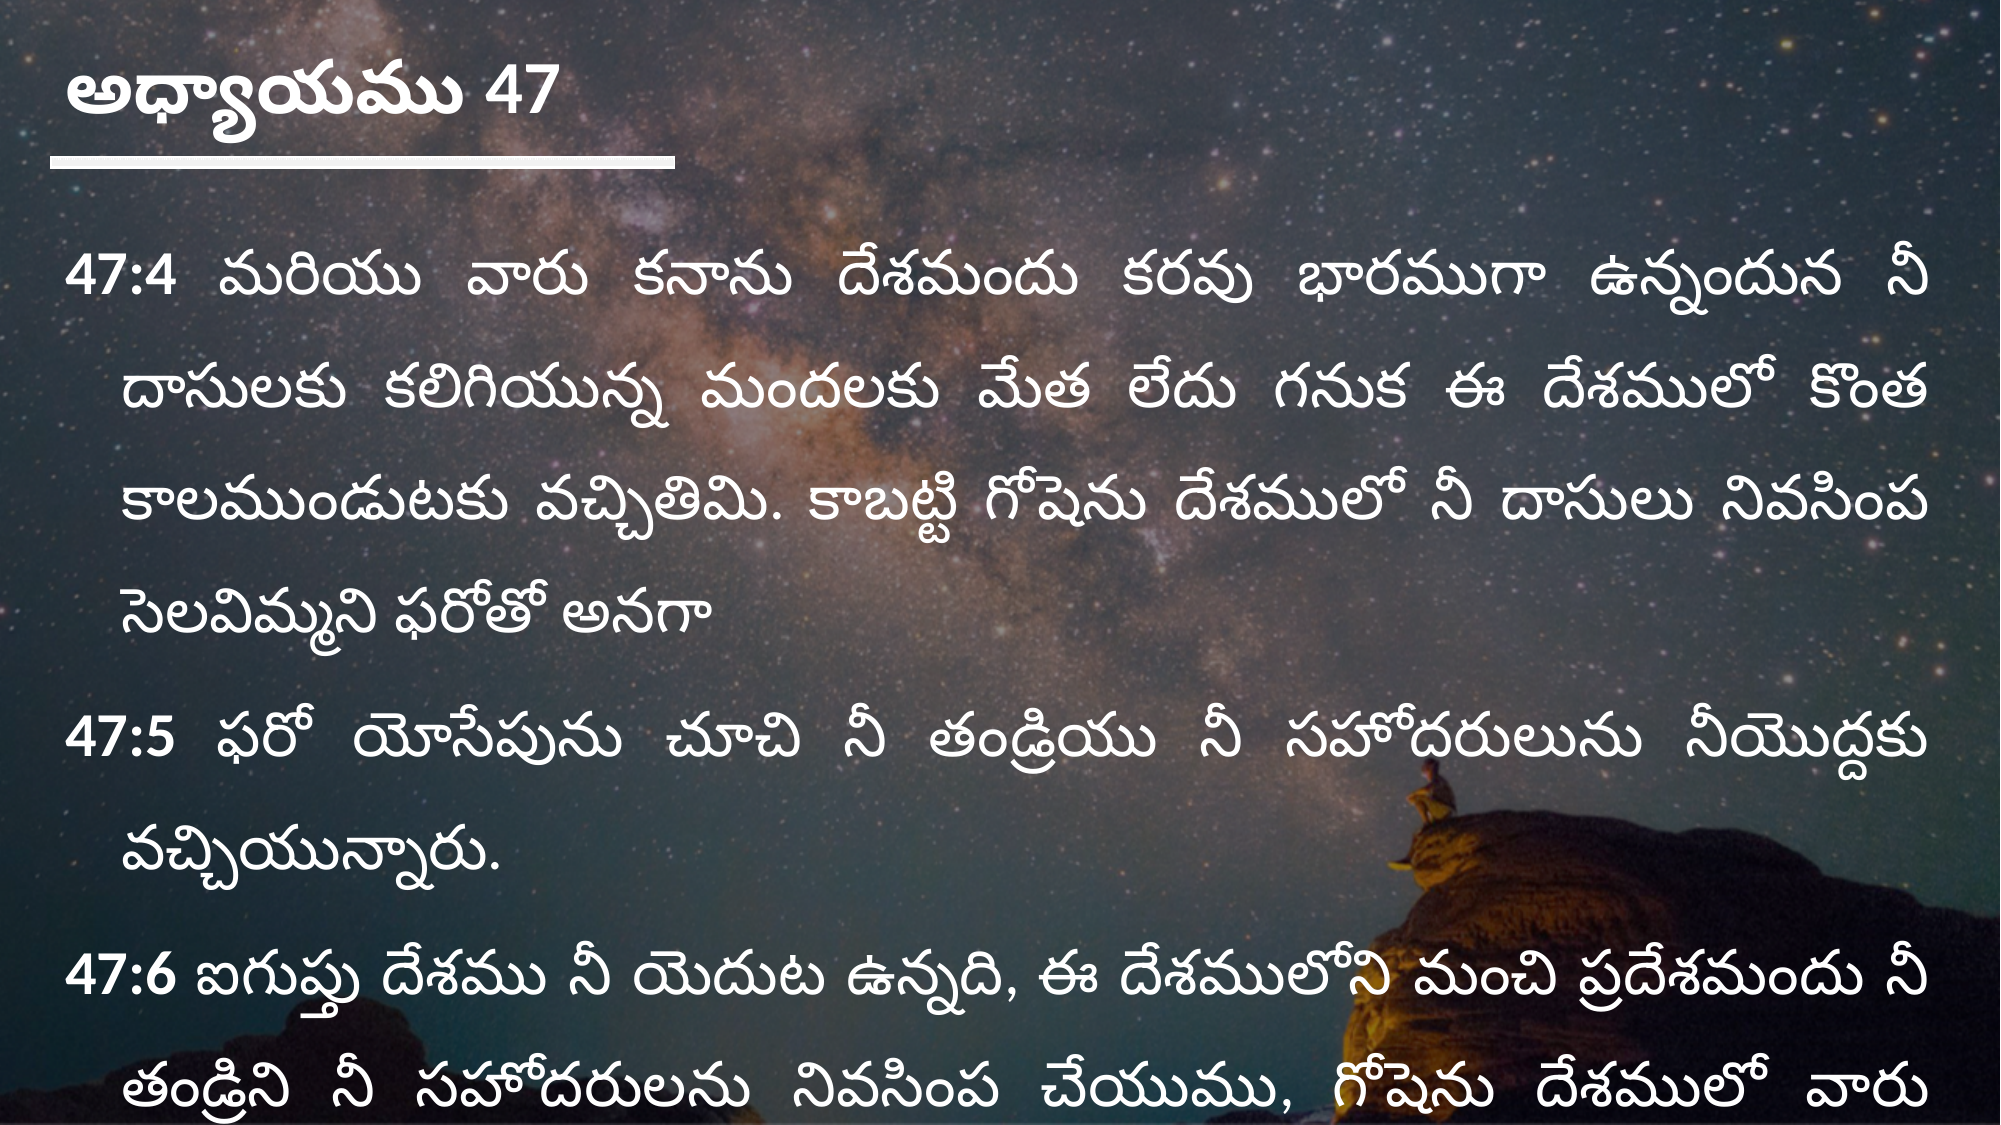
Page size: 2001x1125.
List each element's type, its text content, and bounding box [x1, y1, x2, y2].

list 47:4 మరియు వారు కనాను దేశమందు కరవు భారముగా ఉన్నందున నీ దాసులకు కలిగియున్న మందలకు మేత లేదు గనుక ఈ దేశములో కొంత కాలముండుటకు వచ్చితివిు. కాబట్టి గోషెను దేశములో నీ దాసులు నివసింప సెలవిమ్మని ఫరోతో అనగా 47:5 ఫరో యోసేపును చూచి నీ తండ్రియు నీ సహోదరులును నీయొద్దకు వచ్చియున్నారు. 47:6 ఐగుప్తు దేశము నీ యెదుట ఉన్నది, ఈ దేశములోని మంచి ప్రదేశమందు నీ తండ్రిని నీ సహోదరులను నివసింప చేయుము, గోషెను దేశములో వారు నివసింపవచ్చును, వారిలో ఎవరైన ప్రజ్ఞగలవారని నీకు తోచినయెడల నా మందలమీద వారిని అధిపతులగా నియమించుమని చెప్పెను [50, 187, 1946, 1063]
picture [0, 0, 2000, 1125]
title అధ్యాయము 47 [50, 0, 1925, 167]
